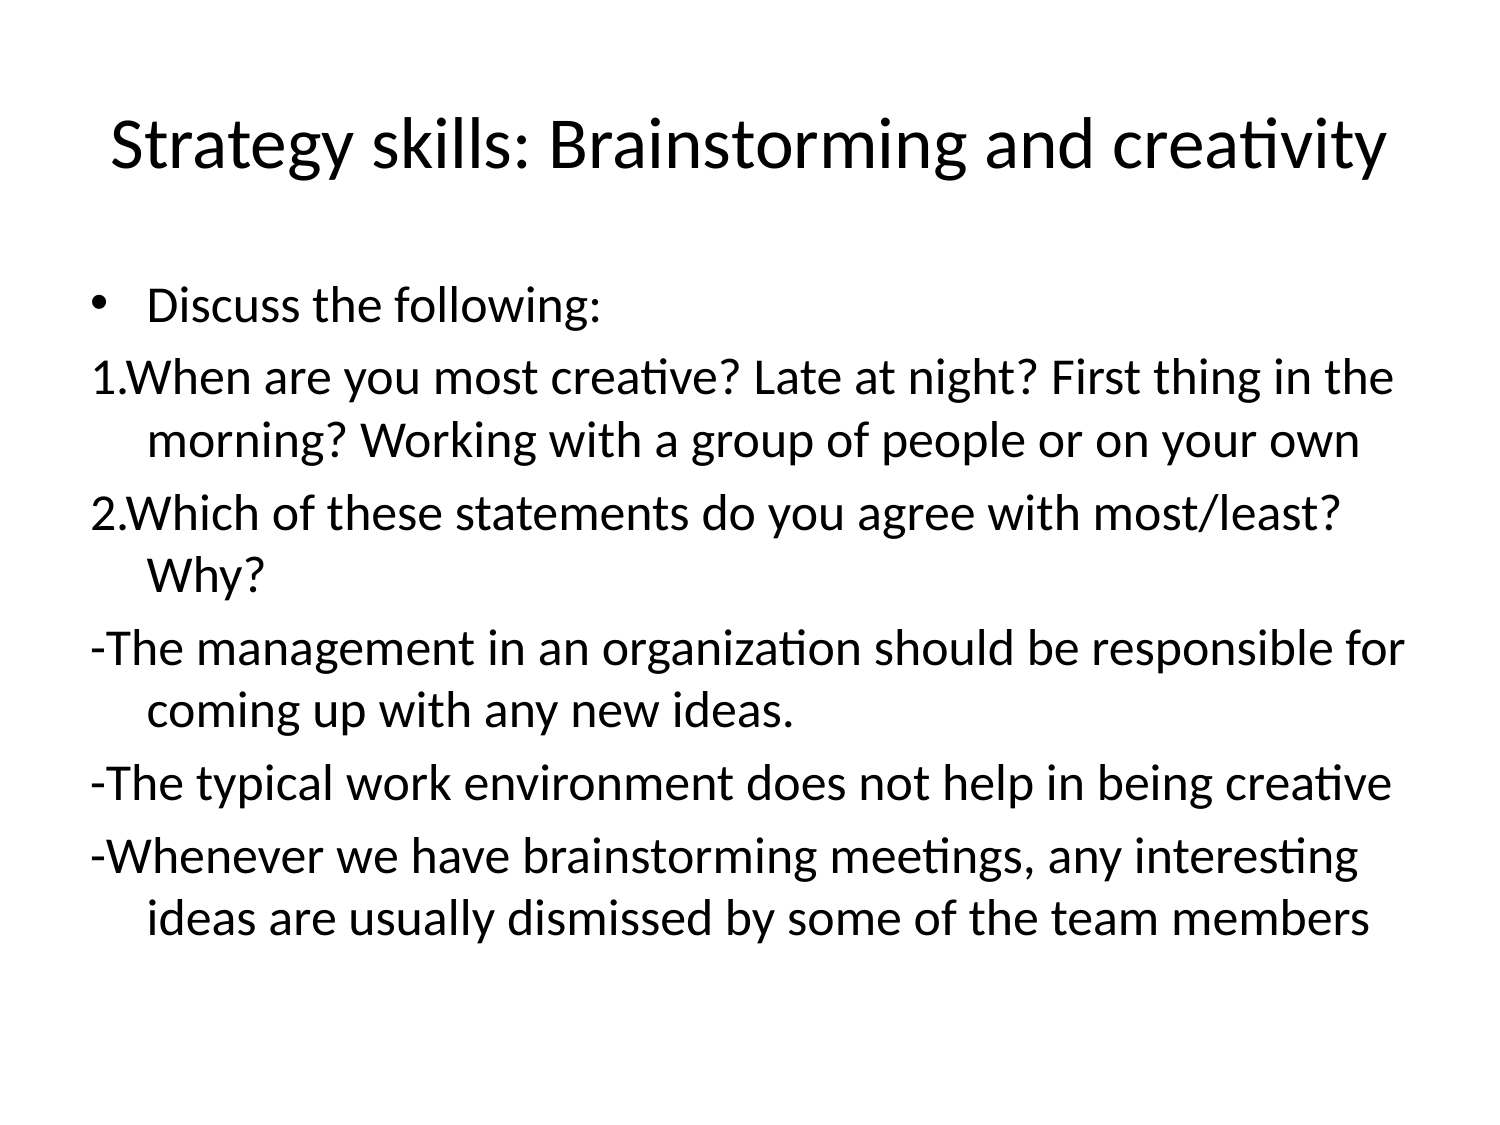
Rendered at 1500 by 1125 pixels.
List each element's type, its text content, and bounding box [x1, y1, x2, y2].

list Discuss the following: 1.When are you most creative? Late at night? First thing in the morning? Working with a group of people or on your own 2.Which of these statements do you agree with most/least? Why? -The management in an organization should be responsible for coming up with any new ideas. -The typical work environment does not help in being creative -Whenever we have brainstorming meetings, any interesting ideas are usually dismissed by some of the team members [75, 262, 1425, 1005]
title Strategy skills: Brainstorming and creativity [75, 45, 1425, 233]
